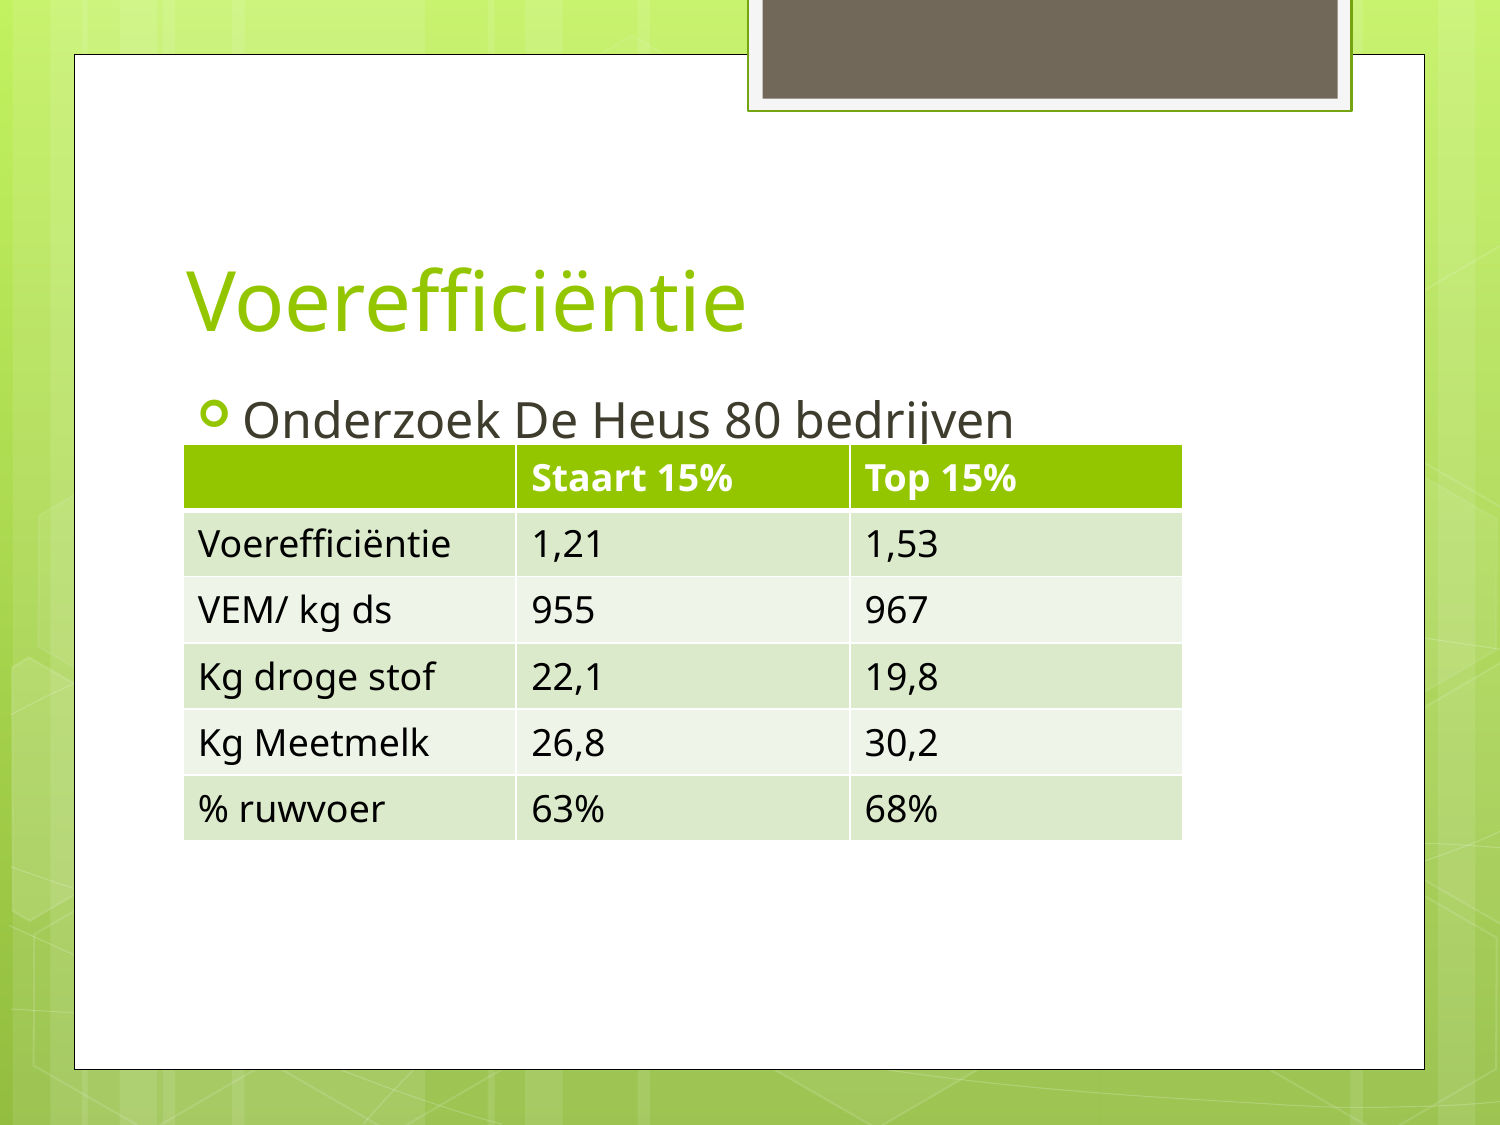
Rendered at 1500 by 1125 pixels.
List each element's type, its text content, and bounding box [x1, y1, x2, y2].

table_cell 68% [851, 776, 1182, 840]
table_cell 19,8 [851, 644, 1182, 708]
table_cell 955 [517, 577, 849, 642]
table_cell % ruwvoer [184, 776, 515, 840]
table_cell 967 [851, 577, 1182, 642]
table_cell Voerefficiëntie [184, 513, 515, 576]
table_cell 30,2 [851, 710, 1182, 774]
table_header [184, 445, 515, 508]
table_cell Kg droge stof [184, 644, 515, 708]
list Onderzoek De Heus 80 bedrijven [171, 381, 1283, 957]
table_cell VEM/ kg ds [184, 577, 515, 642]
table_cell 1,21 [517, 513, 849, 576]
table_header Staart 15% [517, 445, 849, 508]
table_header Top 15% [851, 445, 1182, 508]
table_cell 63% [517, 776, 849, 840]
table_cell 1,53 [851, 513, 1182, 576]
table_cell Kg Meetmelk [184, 710, 515, 774]
table_cell 26,8 [517, 710, 849, 774]
table_cell 22,1 [517, 644, 849, 708]
title Voerefficiëntie [171, 168, 1324, 357]
